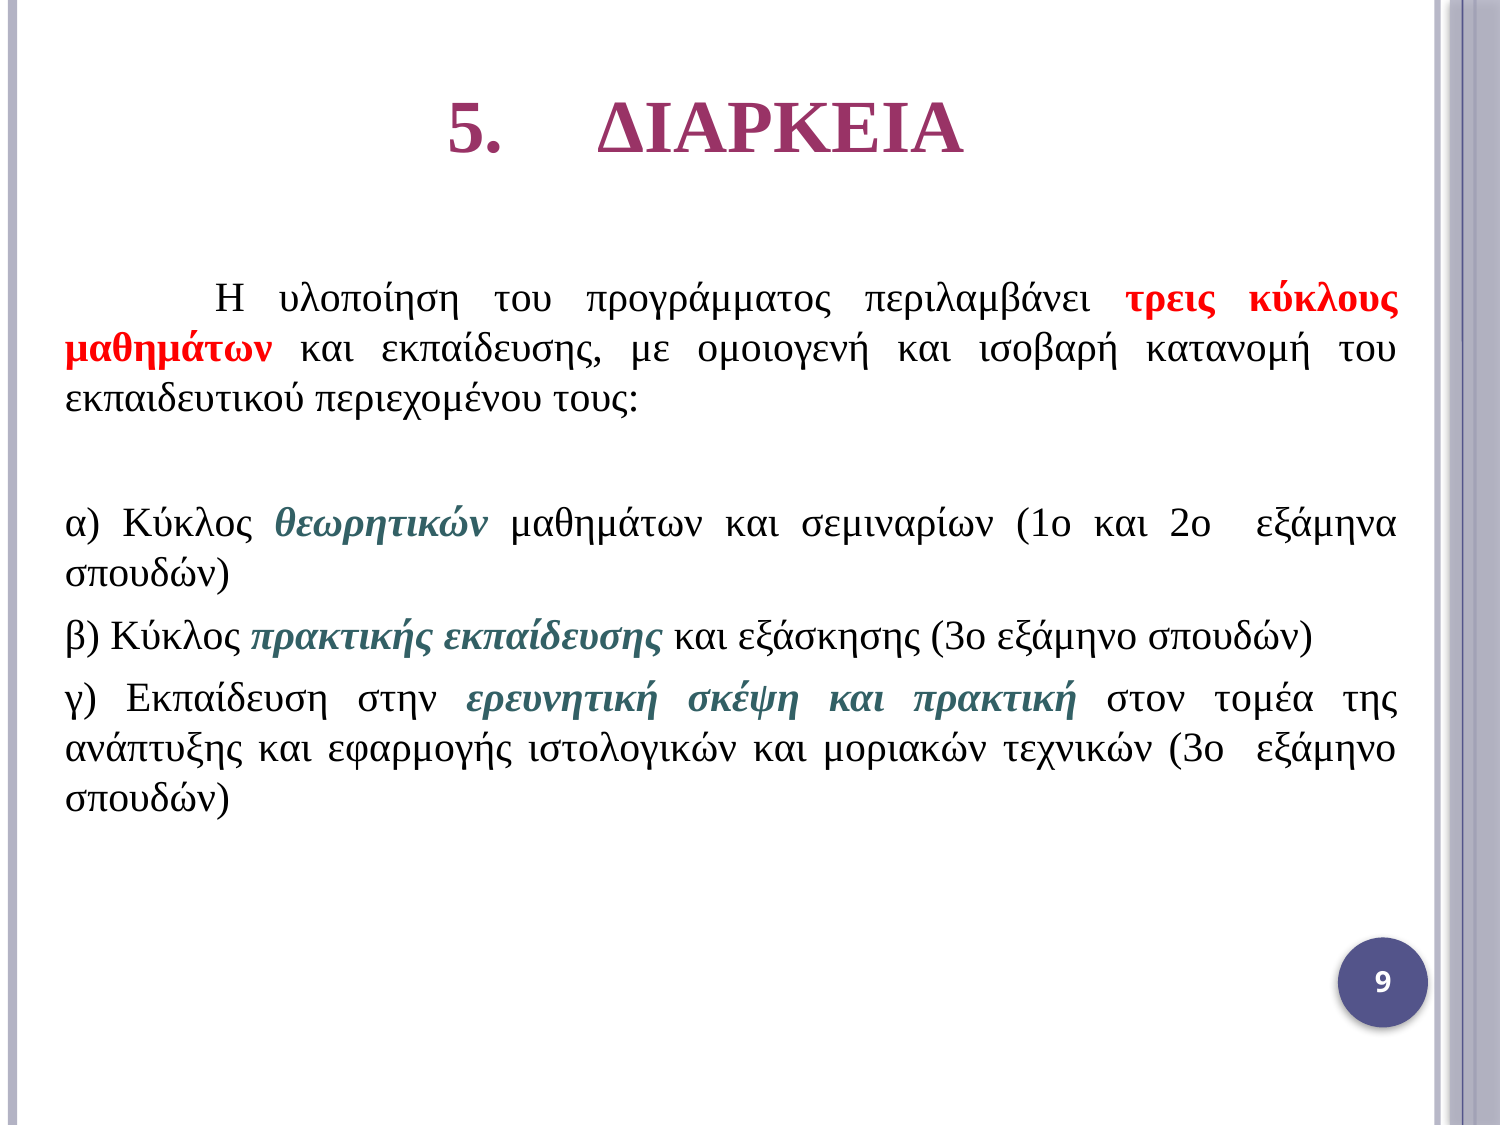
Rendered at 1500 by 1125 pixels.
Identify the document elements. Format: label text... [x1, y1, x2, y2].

title ΔΙΑΡΚΕΙΑ [24, 0, 1388, 175]
slide_number 9 [1333, 940, 1434, 1027]
list Η υλοποίηση του προγράμματος περιλαμβάνει τρεις κύκλους μαθημάτων και εκπαίδευσης, με ομοιογενή και ισοβαρή κατανομή του εκπαιδευτικού περιεχομένου τους: α) Κύκλος θεωρητικών μαθημάτων και σεμιναρίων (1ο και 2ο εξάμηνα σπουδών) β) Κύκλος πρακτικής εκπαίδευσης και εξάσκησης (3ο εξάμηνο σπουδών) γ) Εκπαίδευση στην ερευνητική σκέψη και πρακτική στον τομέα της ανάπτυξης και εφαρμογής ιστολογικών και μοριακών τεχνικών (3ο εξάμηνο σπουδών) [50, 262, 1413, 1062]
